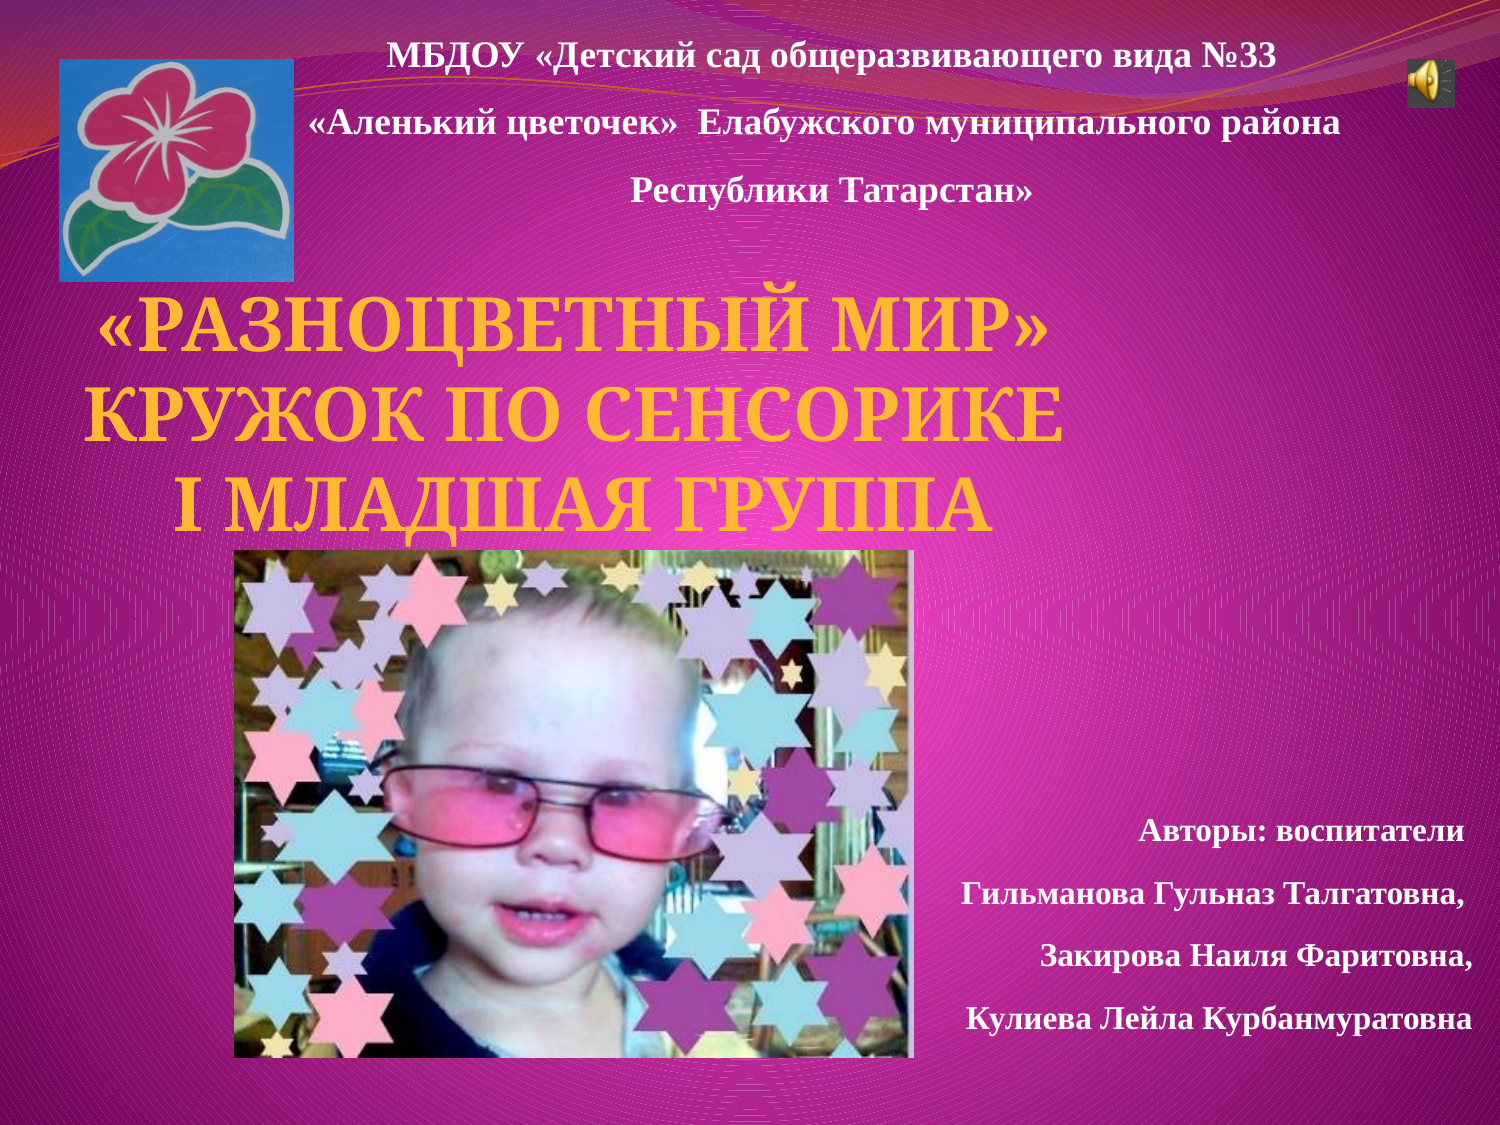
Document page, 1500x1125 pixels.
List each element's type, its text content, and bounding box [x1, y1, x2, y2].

text_box МБДОУ «Детский сад общеразвивающего вида №33 «Аленький цветочек» Елабужского муниципального района Республики Татарстан» [292, 0, 1371, 218]
text_box «Разноцветный мир» кружок по сенсорике I младшая группа [35, 269, 1114, 555]
subtitle Авторы: воспитатели Гильманова Гульназ Талгатовна, Закирова Наиля Фаритовна, Кулиева Лейла Курбанмуратовна [923, 784, 1477, 1055]
picture [58, 58, 295, 283]
picture [1406, 58, 1457, 109]
picture [234, 550, 915, 1059]
